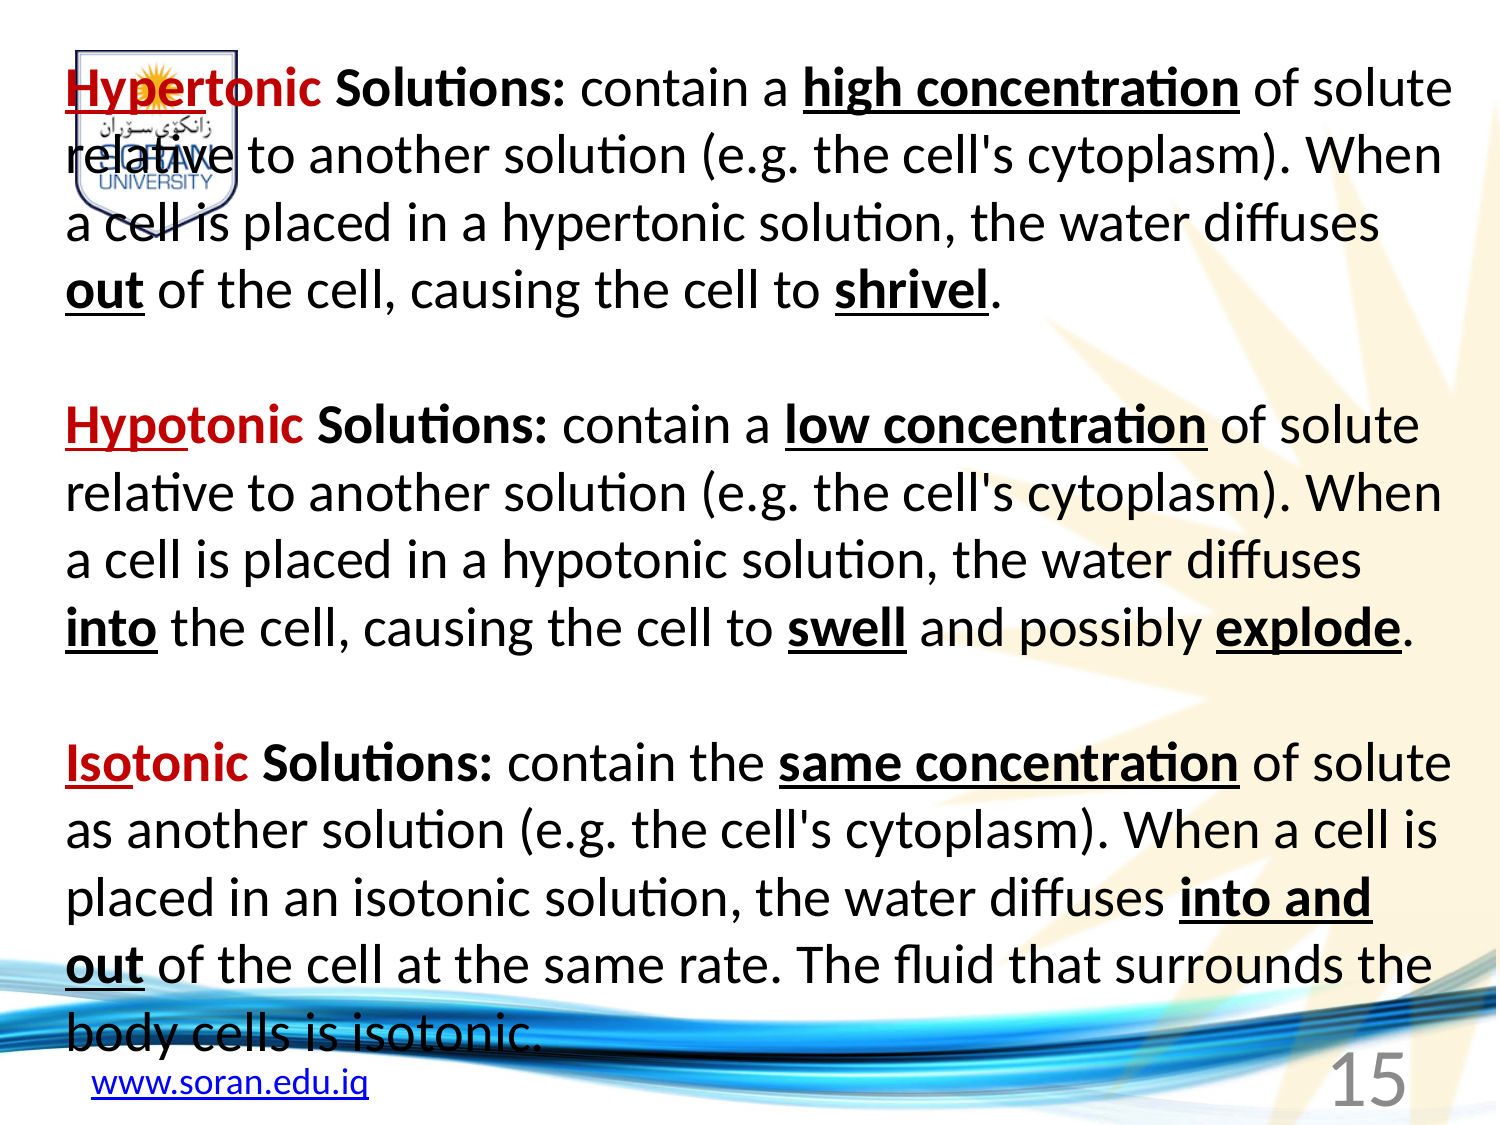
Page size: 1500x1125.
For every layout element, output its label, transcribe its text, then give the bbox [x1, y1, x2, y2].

picture [296, 1078, 305, 1092]
picture [0, 99, 1500, 1125]
slide_number 15 [1074, 1042, 1425, 1103]
text_box Hypertonic Solutions: contain a high concentration of solute relative to another solution (e.g. the cell's cytoplasm). When a cell is placed in a hypertonic solution, the water diffuses out of the cell, causing the cell to shrivel. Hypotonic Solutions: contain a low concentration of solute relative to another solution (e.g. the cell's cytoplasm). When a cell is placed in a hypotonic solution, the water diffuses into the cell, causing the cell to swell and possibly explode. Isotonic Solutions: contain the same concentration of solute as another solution (e.g. the cell's cytoplasm). When a cell is placed in an isotonic solution, the water diffuses into and out of the cell at the same rate. The fluid that surrounds the body cells is isotonic. [49, 42, 1475, 1070]
